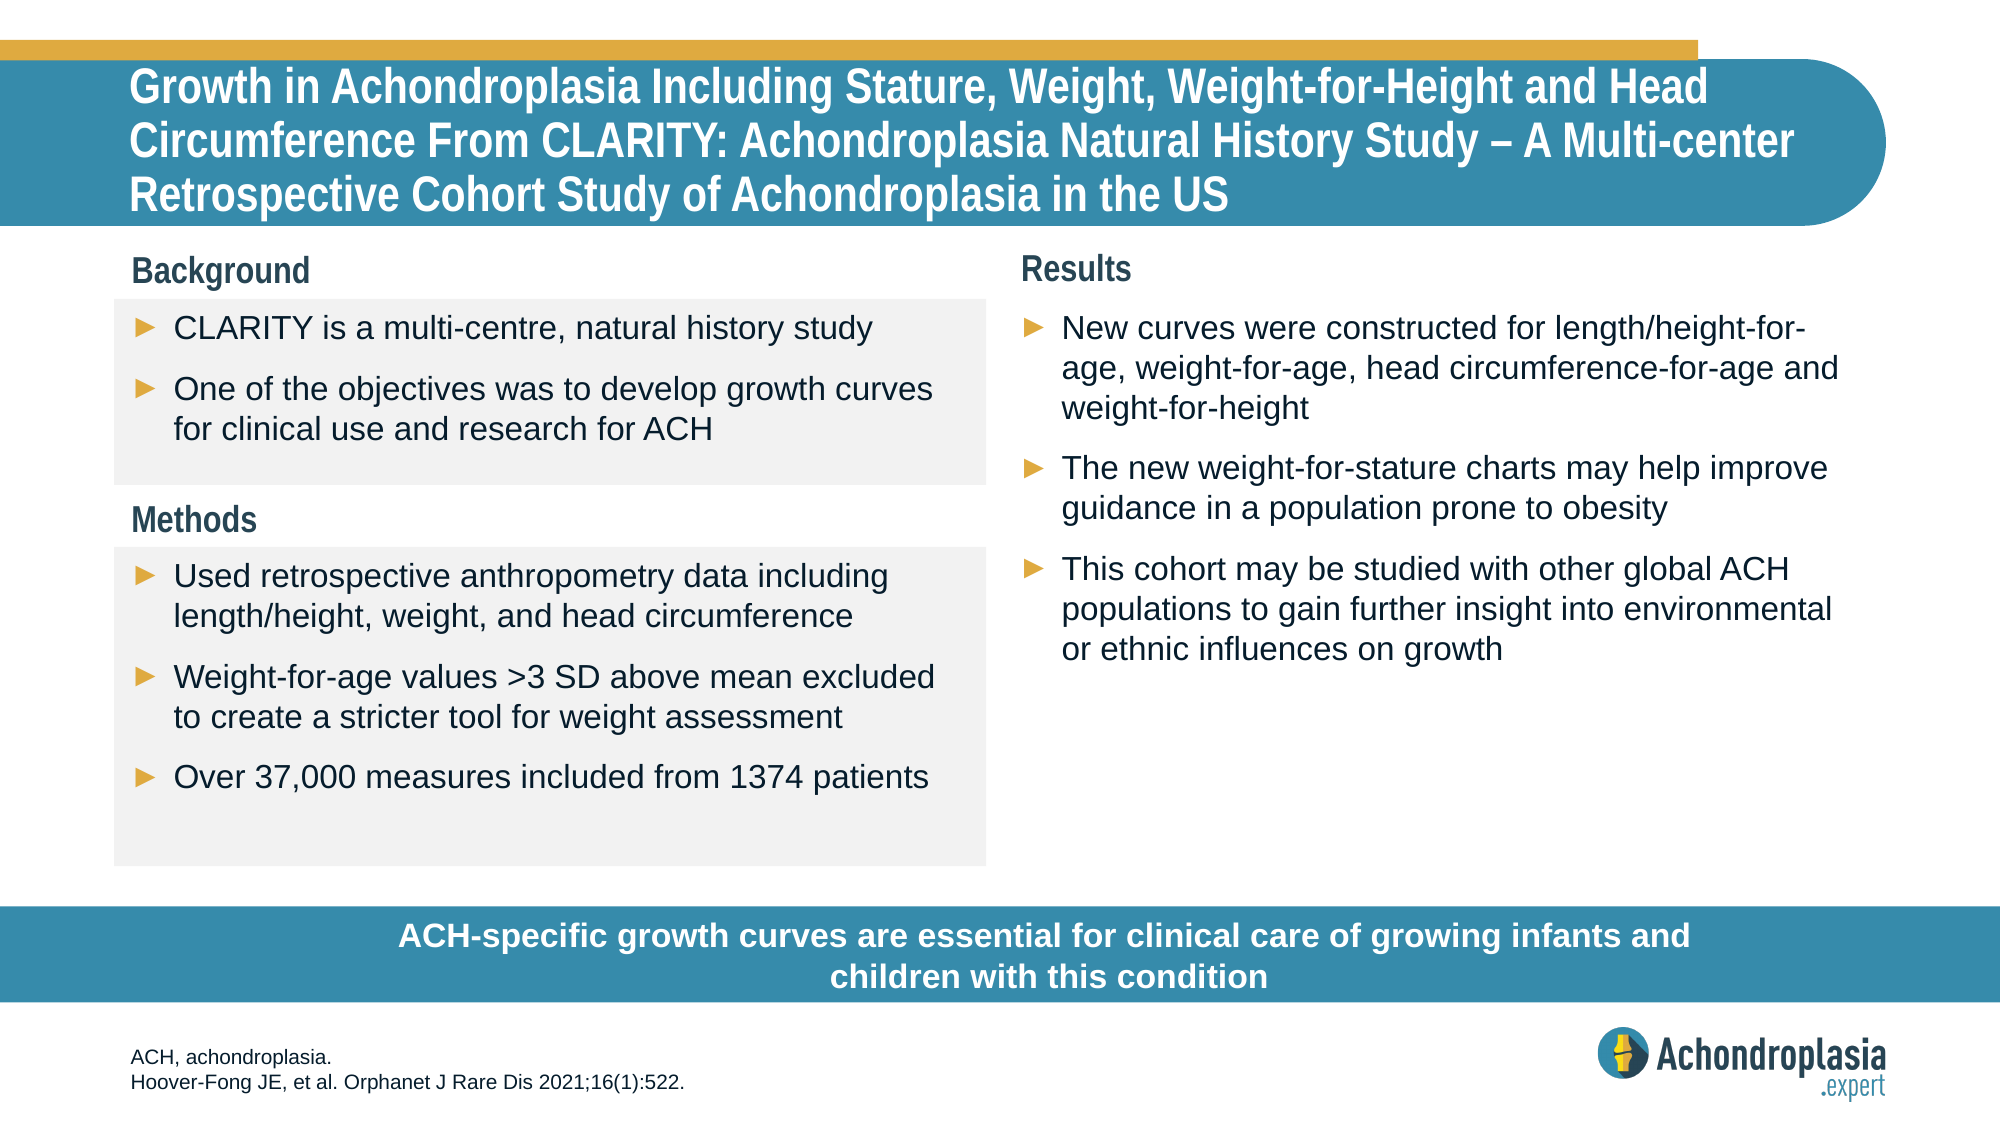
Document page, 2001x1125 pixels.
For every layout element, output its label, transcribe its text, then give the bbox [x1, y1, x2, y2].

list ACH-specific growth curves are essential for clinical care of growing infants and children with this condition [0, 906, 2000, 1003]
footer ACH, achondroplasia. Hoover‑Fong JE, et al. Orphanet J Rare Dis 2021;16(1):522. [115, 1005, 1598, 1102]
picture [1598, 1027, 1886, 1102]
list Used retrospective anthropometry data including length/height, weight, and head circumference Weight-for-age values >3 SD above mean excluded to create a stricter tool for weight assessment Over 37,000 measures included from 1374 patients [114, 546, 987, 867]
list CLARITY is a multi-centre, natural history study One of the objectives was to develop growth curves for clinical use and research for ACH [114, 298, 987, 485]
title Growth in Achondroplasia Including Stature, Weight, Weight‑for‑Height and Head Circumference From CLARITY: Achondroplasia Natural History Study – A Multi‑center Retrospective Cohort Study of Achondroplasia in the US [114, 59, 1886, 225]
text_box Methods [116, 487, 273, 547]
list New curves were constructed for length/height-for-age, weight-for-age, head circumference-for-age and weight-for-height The new weight-for-stature charts may help improve guidance in a population prone to obesity This cohort may be studied with other global ACH populations to gain further insight into environmental or ethnic influences on growth [1002, 298, 1875, 867]
